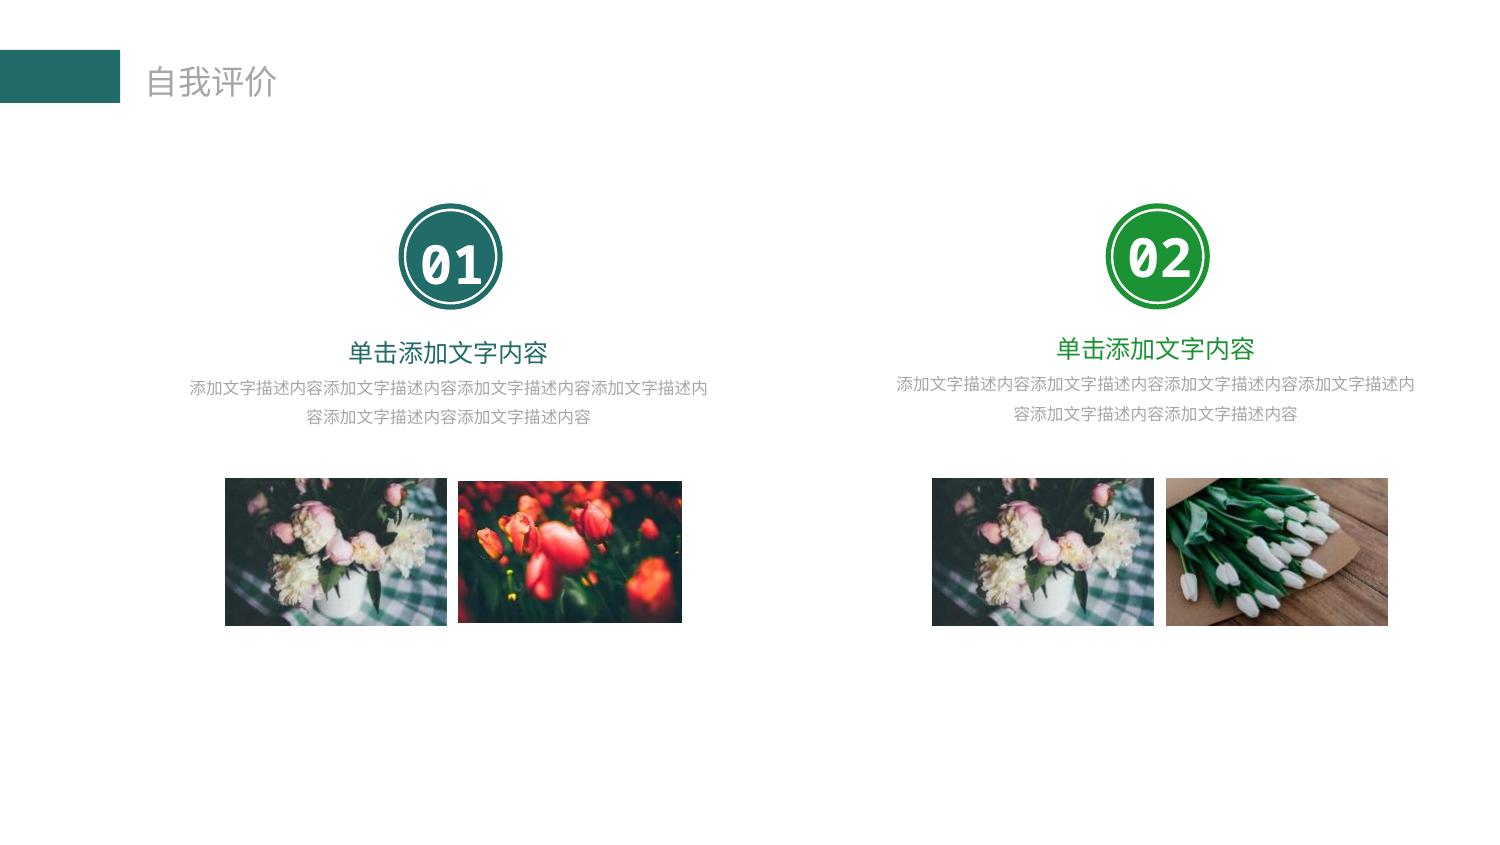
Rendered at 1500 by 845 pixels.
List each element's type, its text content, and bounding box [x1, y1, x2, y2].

picture [932, 478, 1154, 626]
text_box 单击添加文字内容 添加文字描述内容添加文字描述内容添加文字描述内容添加文字描述内容添加文字描述内容添加文字描述内容 [184, 328, 714, 428]
picture [225, 478, 447, 626]
picture [458, 481, 682, 623]
text_box 单击添加文字内容 添加文字描述内容添加文字描述内容添加文字描述内容添加文字描述内容添加文字描述内容添加文字描述内容 [891, 324, 1421, 424]
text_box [1108, 205, 1216, 307]
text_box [401, 205, 509, 308]
picture [1166, 478, 1388, 626]
